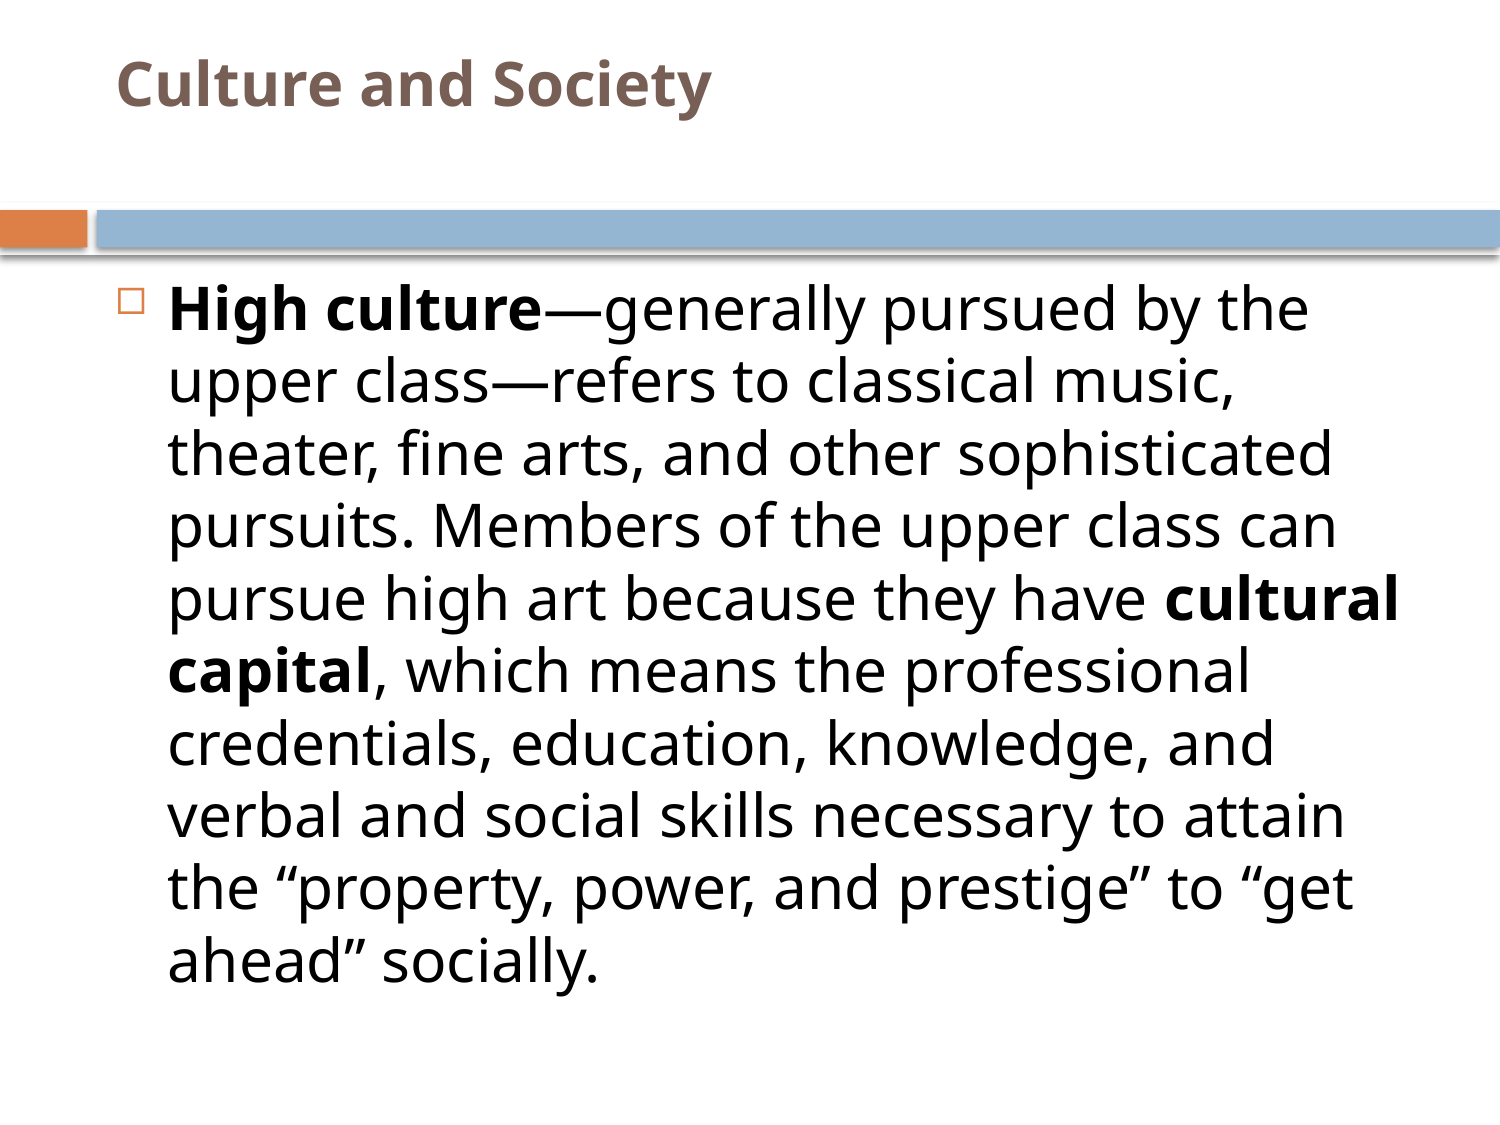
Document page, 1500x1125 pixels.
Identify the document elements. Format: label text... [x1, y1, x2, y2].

title Culture and Society [100, 37, 1438, 200]
list High culture—generally pursued by the upper class—refers to classical music, theater, fine arts, and other sophisticated pursuits. Members of the upper class can pursue high art because they have cultural capital, which means the professional credentials, education, knowledge, and verbal and social skills necessary to attain the “property, power, and prestige” to “get ahead” socially. [100, 262, 1438, 1000]
